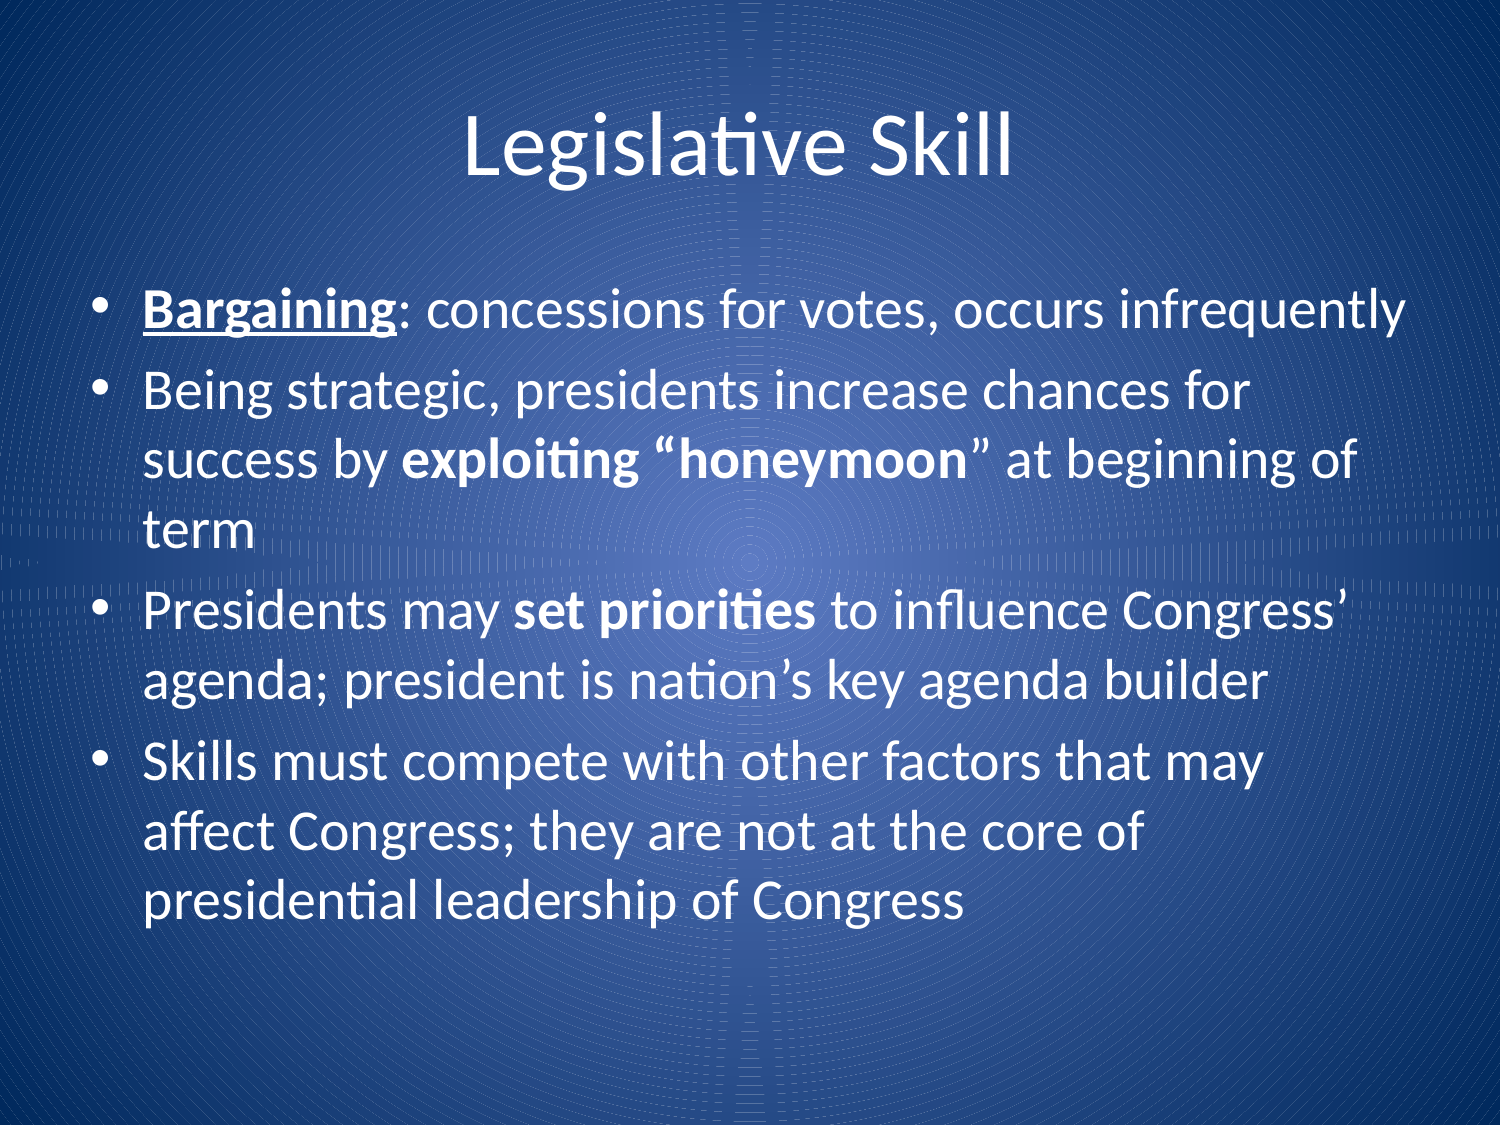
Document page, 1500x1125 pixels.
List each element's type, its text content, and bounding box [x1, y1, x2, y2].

title Legislative Skill [75, 45, 1425, 233]
list Bargaining: concessions for votes, occurs infrequently Being strategic, presidents increase chances for success by exploiting “honeymoon” at beginning of term Presidents may set priorities to influence Congress’ agenda; president is nation’s key agenda builder Skills must compete with other factors that may affect Congress; they are not at the core of presidential leadership of Congress [75, 262, 1425, 1005]
